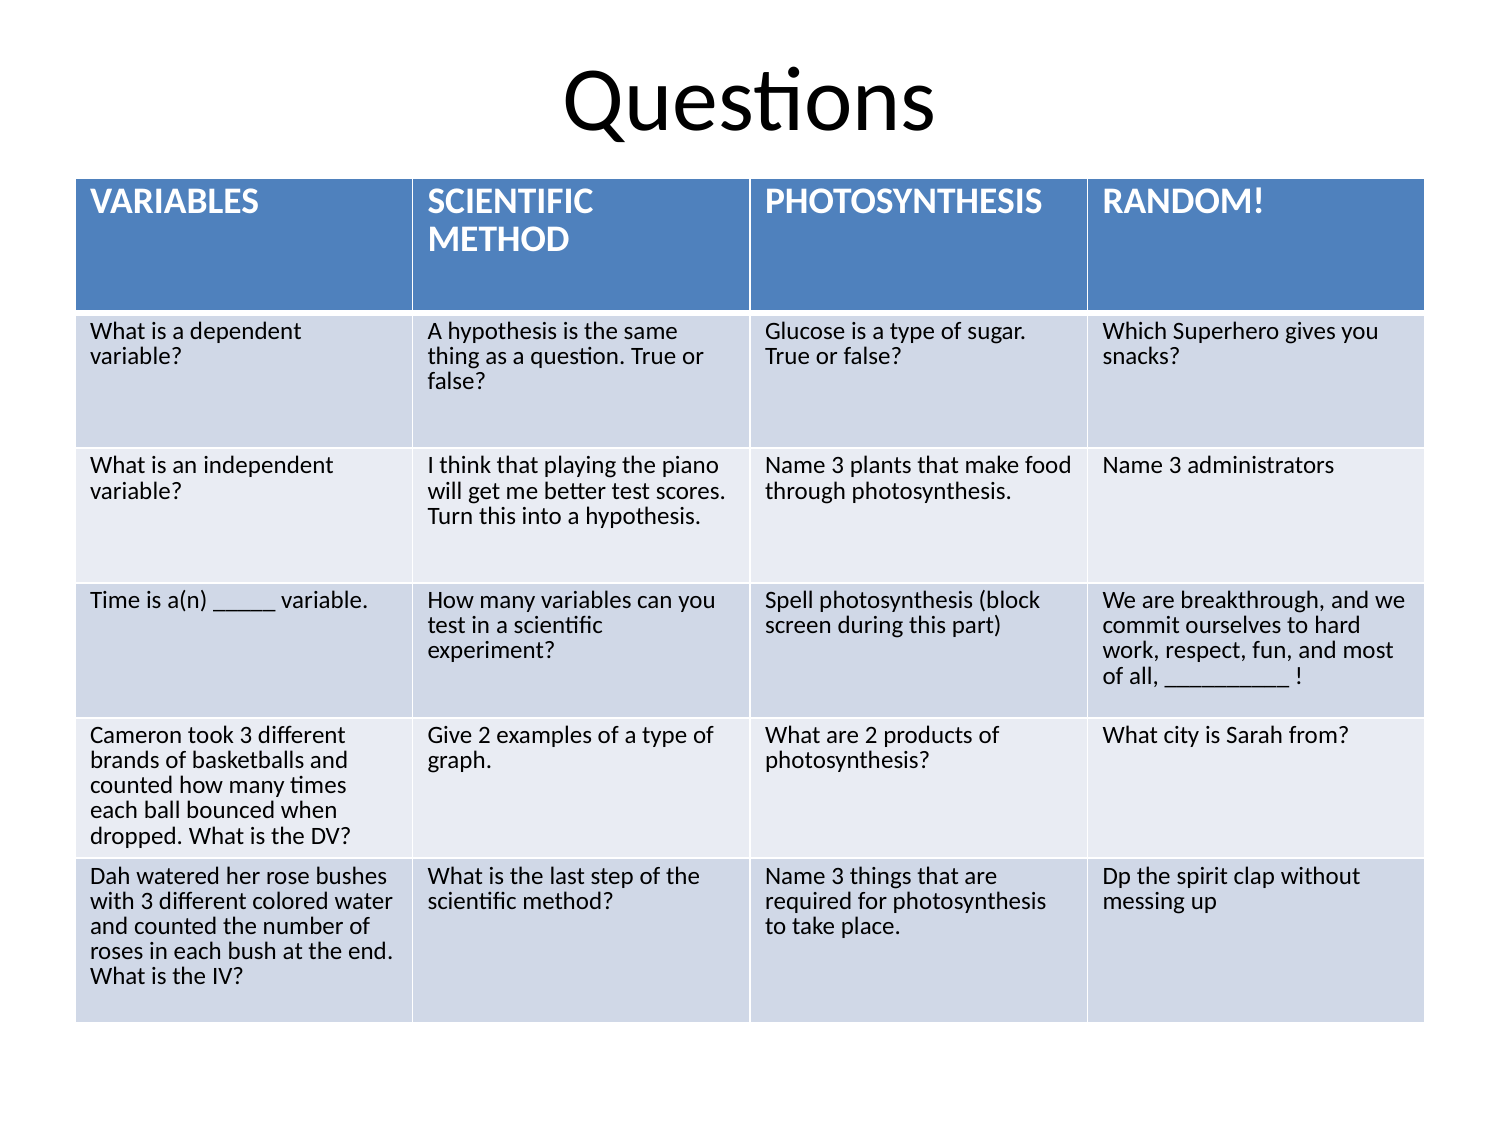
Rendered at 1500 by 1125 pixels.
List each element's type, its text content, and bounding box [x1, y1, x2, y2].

table_cell Time is a(n) _____ variable. [76, 584, 412, 717]
table_header SCIENTIFIC METHOD [413, 179, 749, 310]
table_header VARIABLES [76, 179, 412, 310]
table_cell Cameron took 3 different brands of basketballs and counted how many times each ball bounced when dropped. What is the DV? [76, 719, 412, 857]
table_cell Which Superhero gives you snacks? [1088, 316, 1424, 447]
table_cell Give 2 examples of a type of graph. [413, 719, 749, 857]
table_cell Name 3 things that are required for photosynthesis to take place. [751, 859, 1087, 1022]
table_cell How many variables can you test in a scientific experiment? [413, 584, 749, 717]
table_cell What are 2 products of photosynthesis? [751, 719, 1087, 857]
table_cell Name 3 administrators [1088, 449, 1424, 582]
table_cell A hypothesis is the same thing as a question. True or false? [413, 316, 749, 447]
table_cell What city is Sarah from? [1088, 719, 1424, 857]
table_cell What is the last step of the scientific method? [413, 859, 749, 1022]
table_header PHOTOSYNTHESIS [751, 179, 1087, 310]
table_cell We are breakthrough, and we commit ourselves to hard work, respect, fun, and most of all, __________ ! [1088, 584, 1424, 717]
table_cell Name 3 plants that make food through photosynthesis. [751, 449, 1087, 582]
table_cell Dah watered her rose bushes with 3 different colored water and counted the number of roses in each bush at the end. What is the IV? [76, 859, 412, 1022]
table_cell What is an independent variable? [76, 449, 412, 582]
table_cell Dp the spirit clap without messing up [1088, 859, 1424, 1022]
table_cell What is a dependent variable? [76, 316, 412, 447]
table_cell Glucose is a type of sugar. True or false? [751, 316, 1087, 447]
table_cell I think that playing the piano will get me better test scores. Turn this into a hypothesis. [413, 449, 749, 582]
table_header RANDOM! [1088, 179, 1424, 310]
title Questions [75, 0, 1425, 177]
table_cell Spell photosynthesis (block screen during this part) [751, 584, 1087, 717]
